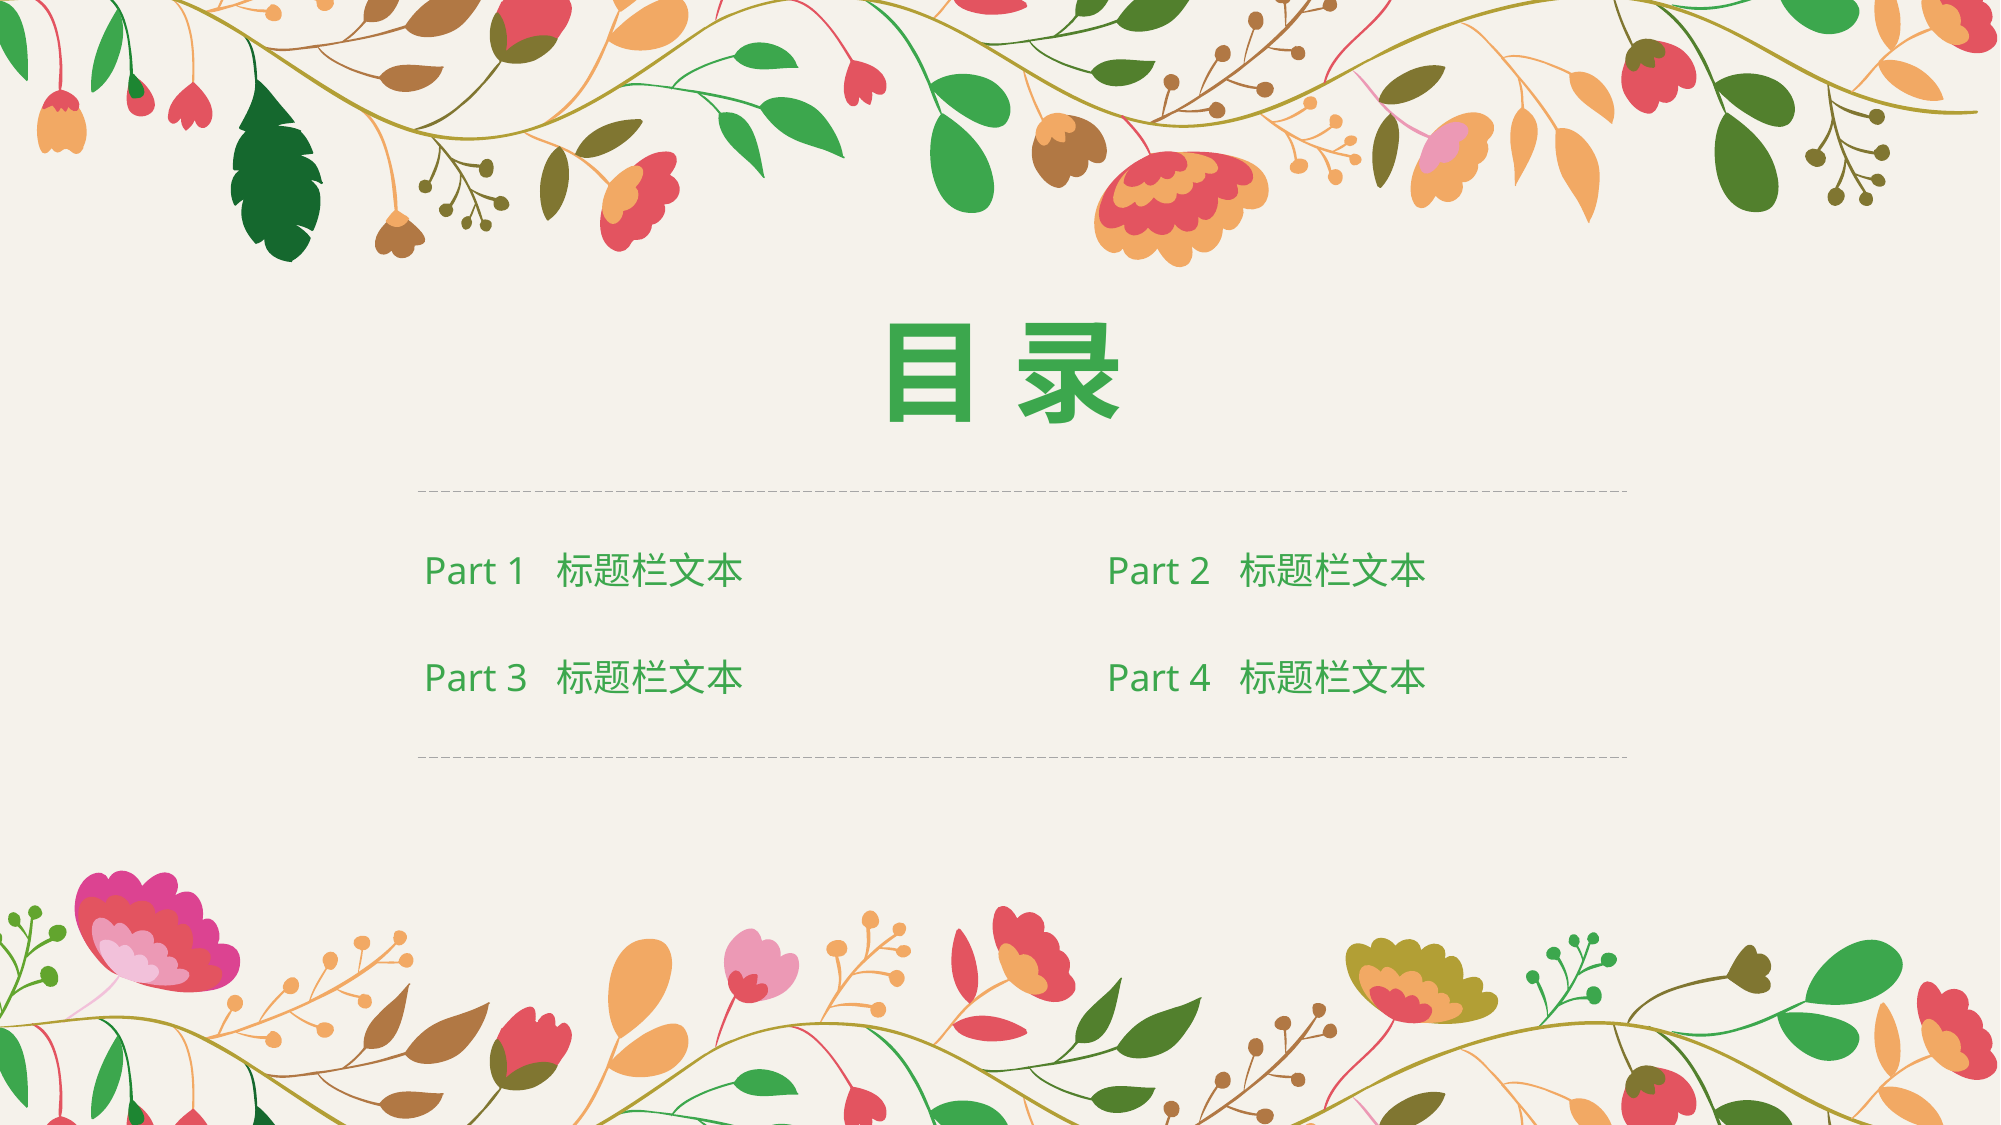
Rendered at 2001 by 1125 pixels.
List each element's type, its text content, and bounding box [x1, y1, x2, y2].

text_box Part 3 标题栏文本 [409, 647, 759, 707]
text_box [0, 863, 2000, 1125]
text_box 目 录 [859, 293, 1141, 443]
text_box Part 1 标题栏文本 [409, 539, 759, 600]
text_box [0, 0, 2000, 272]
text_box Part 4 标题栏文本 [1092, 647, 1442, 707]
text_box Part 2 标题栏文本 [1092, 539, 1442, 600]
